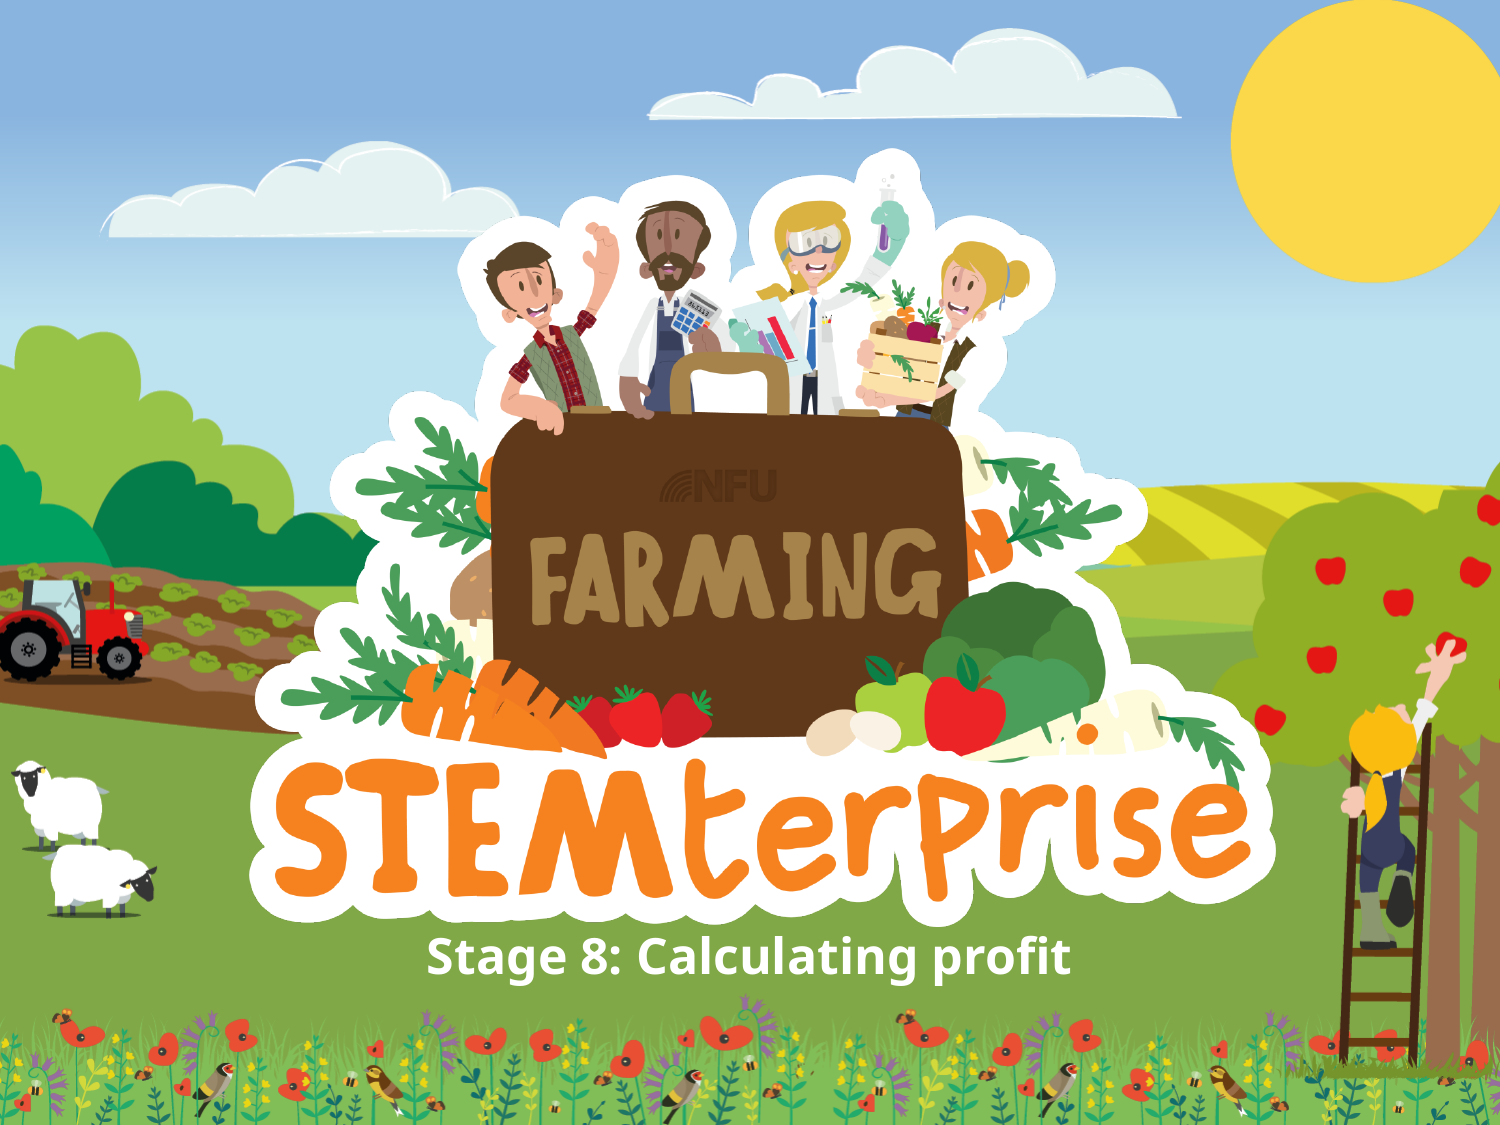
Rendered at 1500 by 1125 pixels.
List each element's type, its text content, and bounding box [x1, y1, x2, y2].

subtitle Stage 8: Calculating profit [0, 916, 1500, 1125]
picture [0, 0, 1500, 927]
